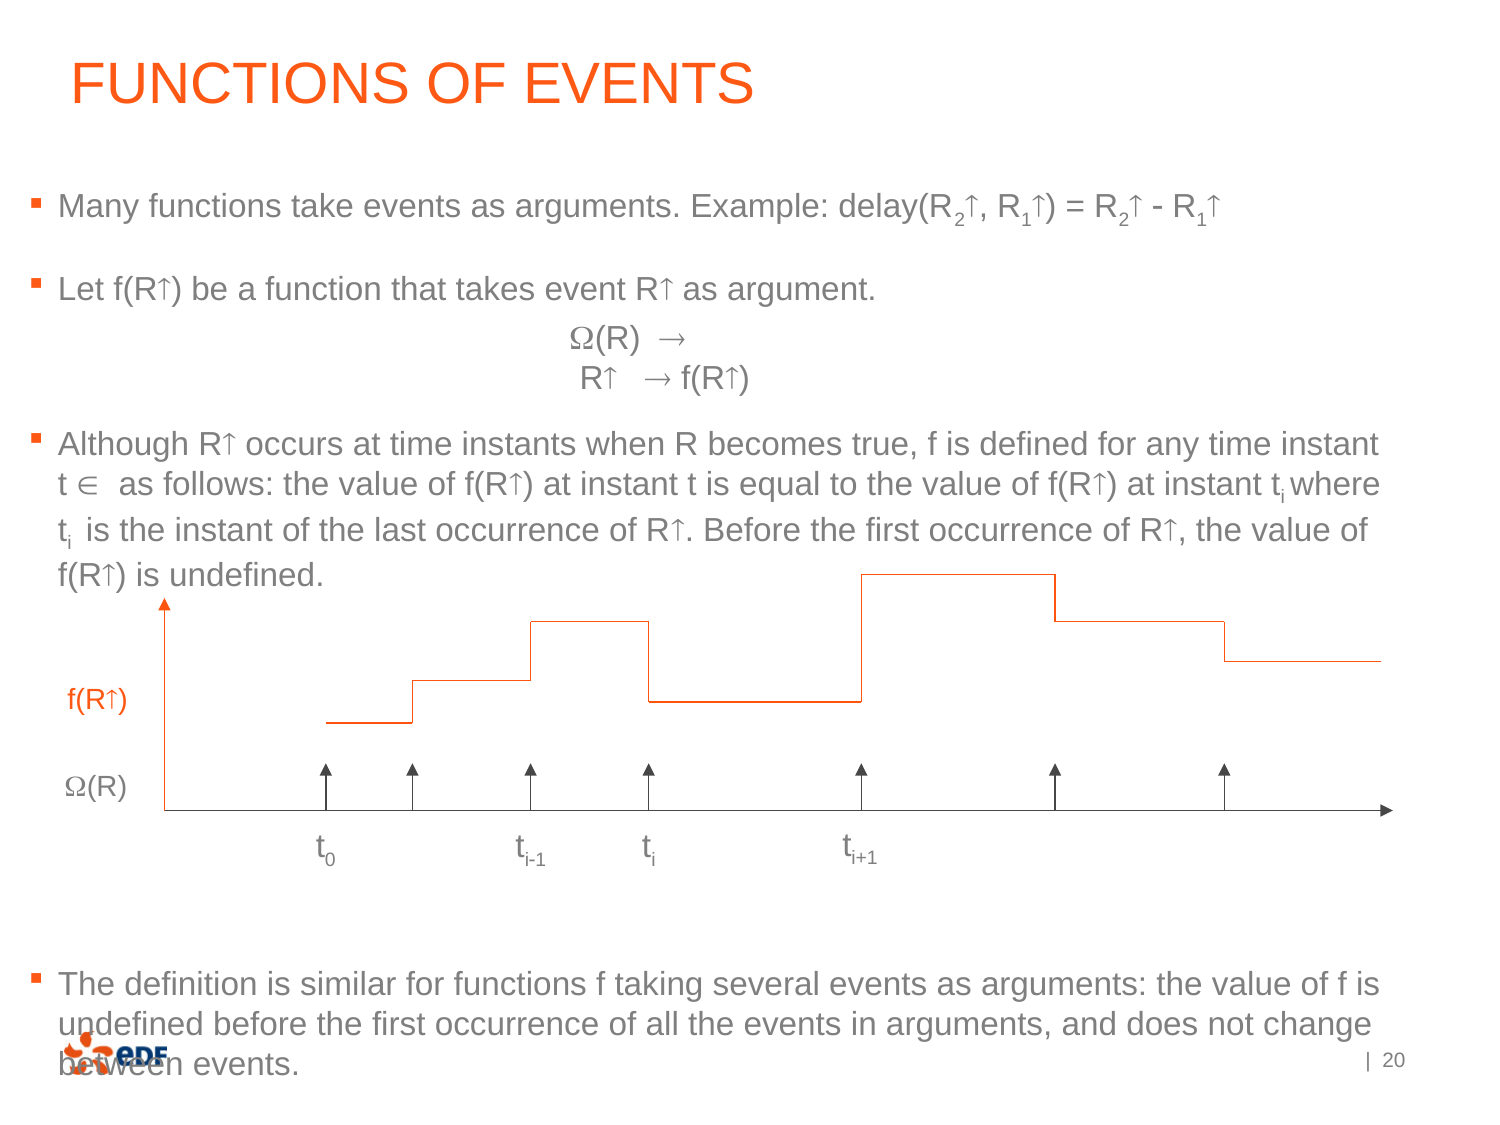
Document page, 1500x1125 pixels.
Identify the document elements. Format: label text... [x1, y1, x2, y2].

picture [81, 1059, 90, 1065]
title Functions of events [64, 45, 1436, 185]
picture [151, 1059, 160, 1065]
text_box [48, 573, 1394, 866]
picture [64, 1031, 167, 1075]
picture [133, 1059, 142, 1065]
picture [64, 1059, 71, 1073]
picture [112, 1062, 120, 1075]
